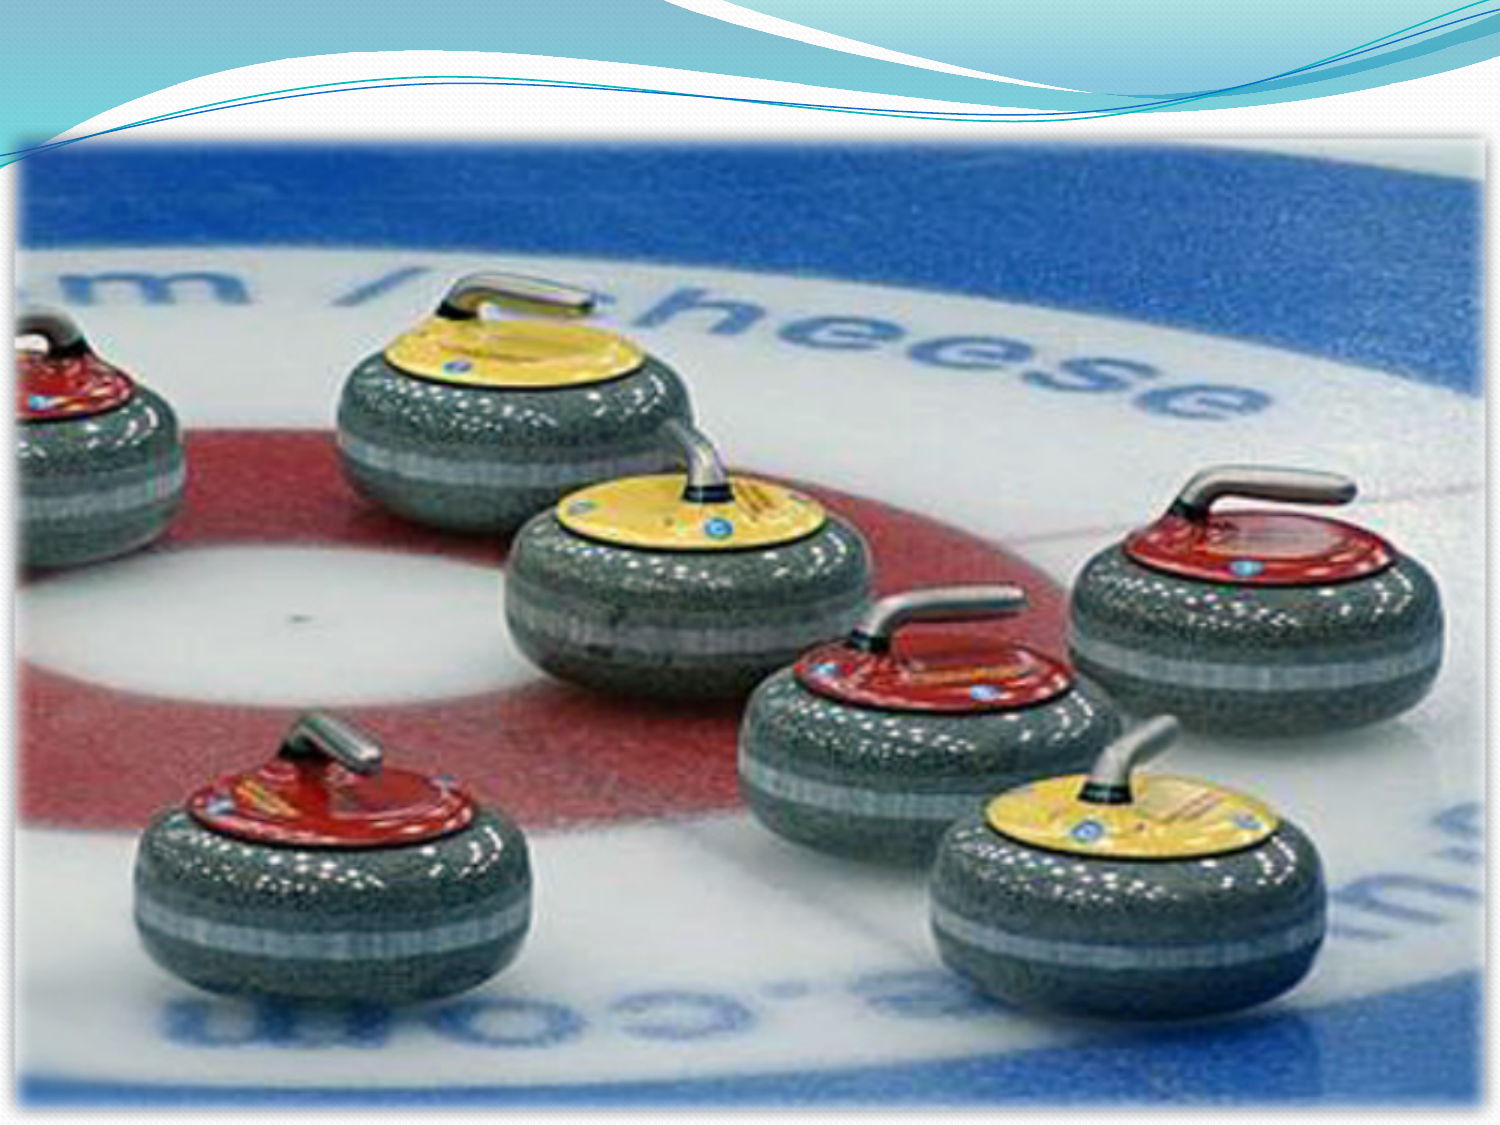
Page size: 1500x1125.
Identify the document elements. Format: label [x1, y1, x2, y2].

picture [0, 125, 1500, 1125]
